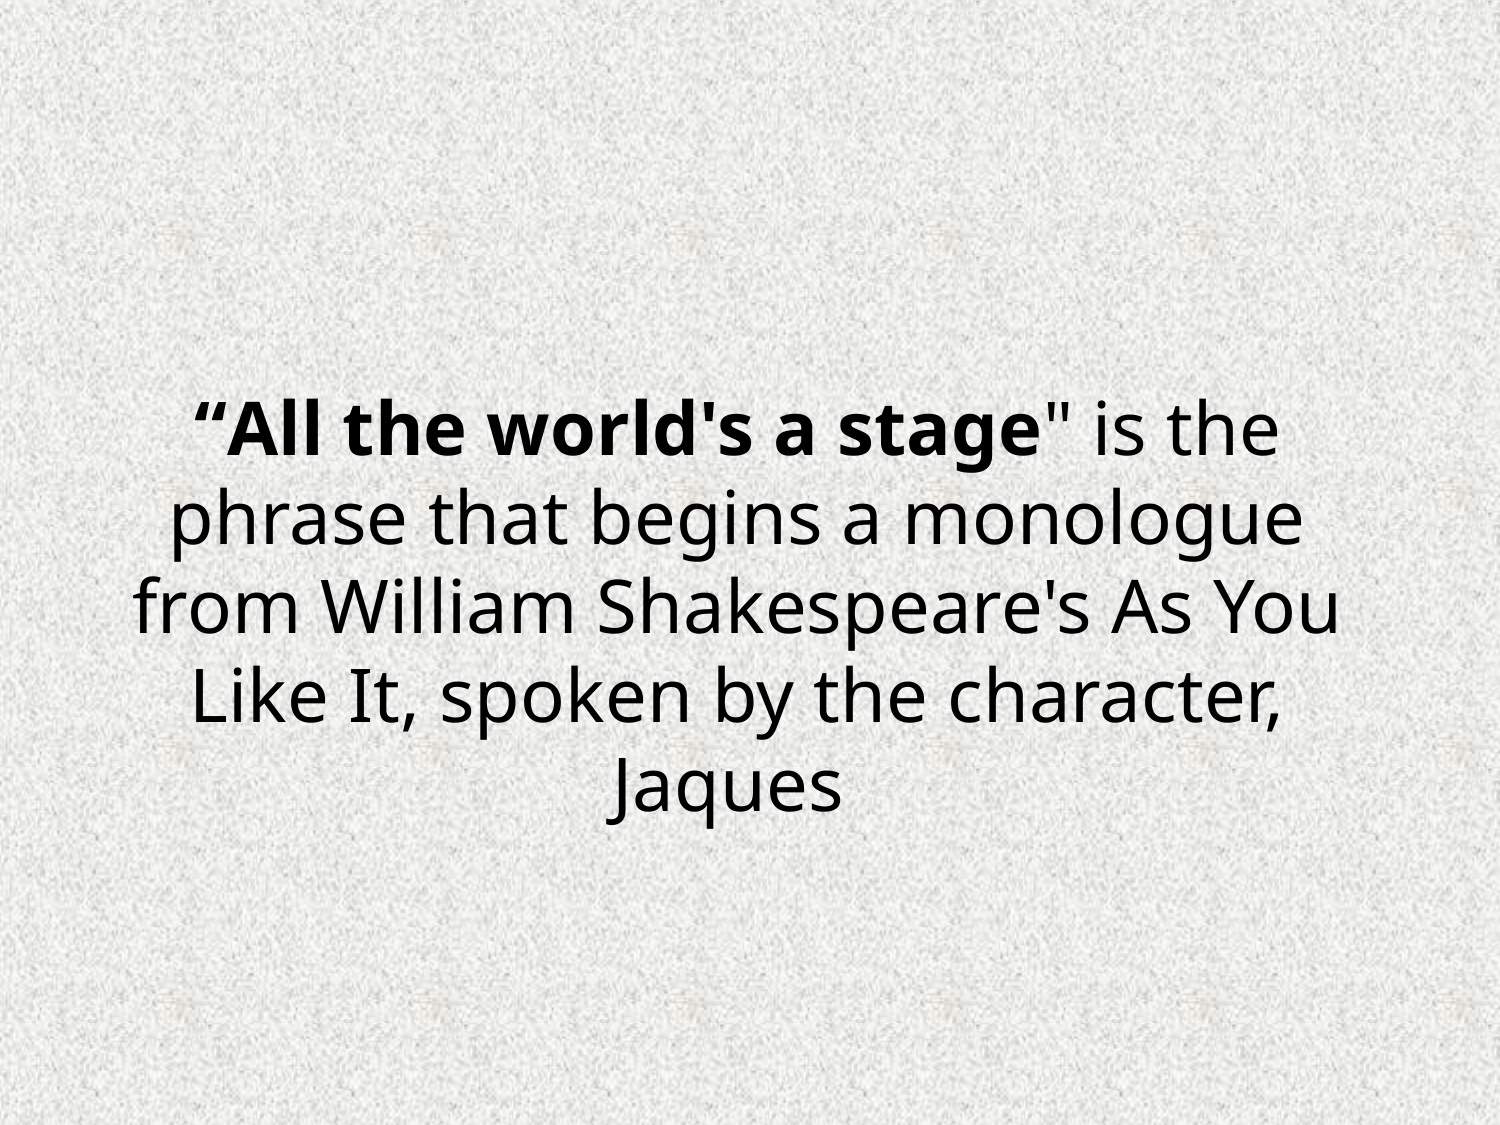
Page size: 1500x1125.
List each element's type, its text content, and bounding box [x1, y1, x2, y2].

title “All the world's a stage" is the phrase that begins a monologue from William Shakespeare's As You Like It, spoken by the character, Jaques [87, 348, 1388, 859]
picture [0, 0, 1500, 1125]
